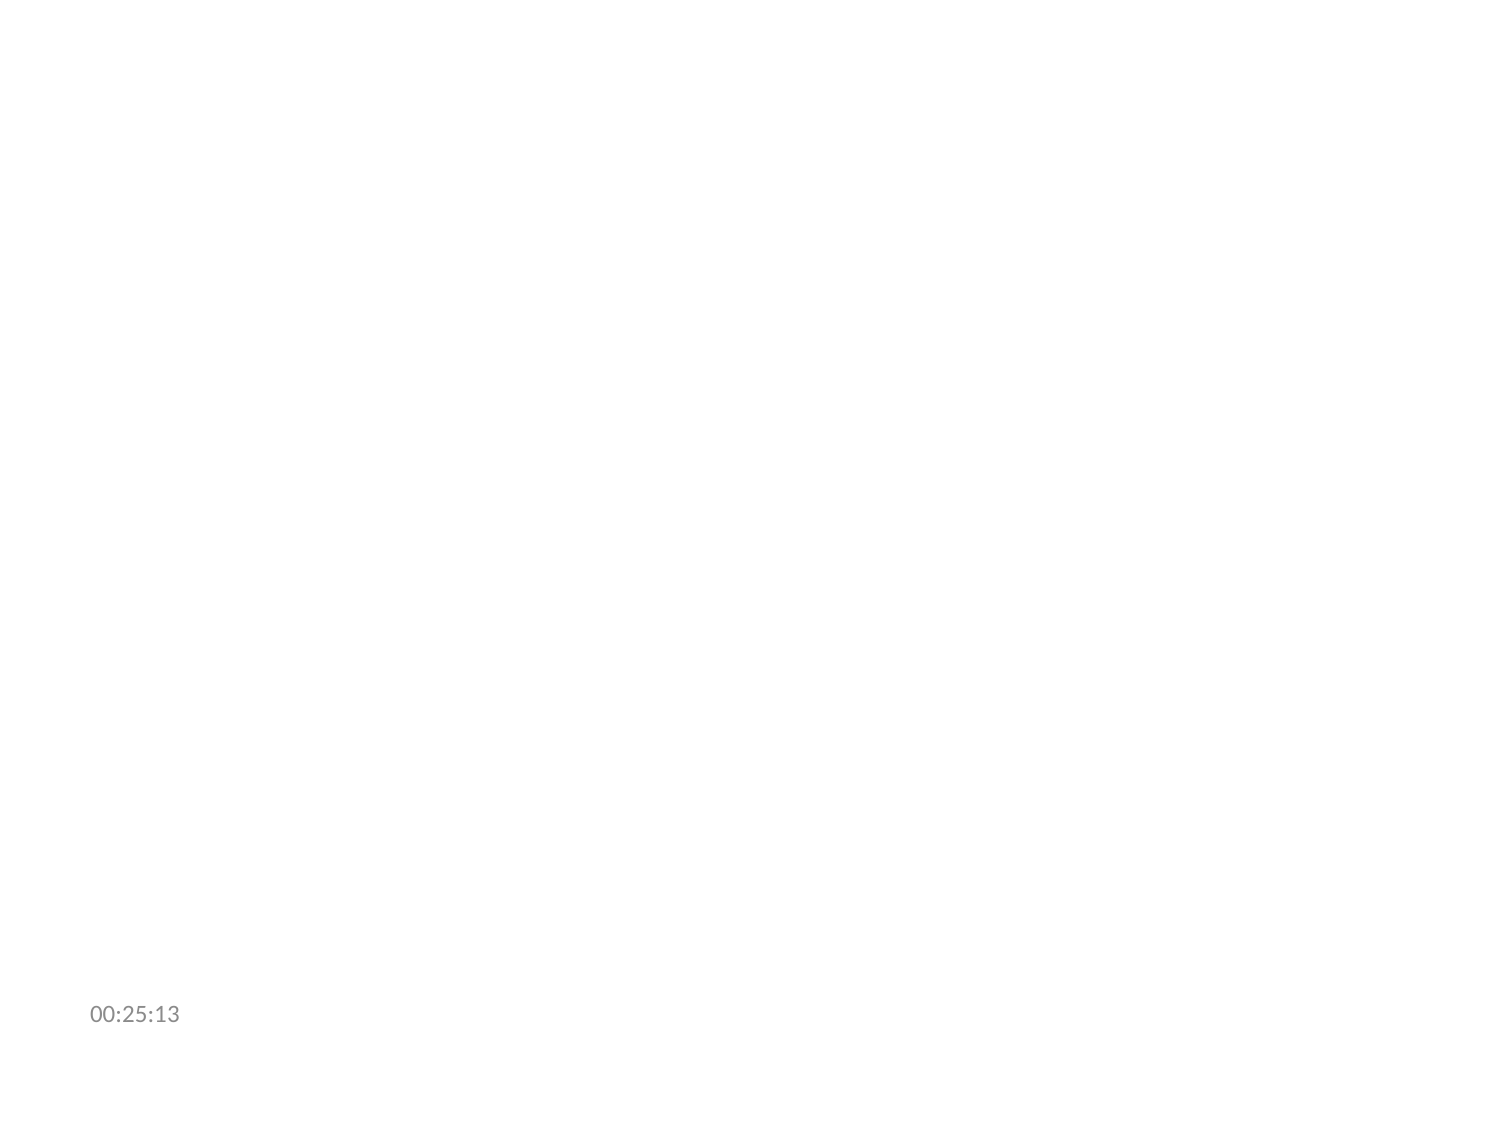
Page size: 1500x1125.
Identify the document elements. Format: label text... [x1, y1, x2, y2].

text_box 15:35:09 [75, 982, 425, 1043]
